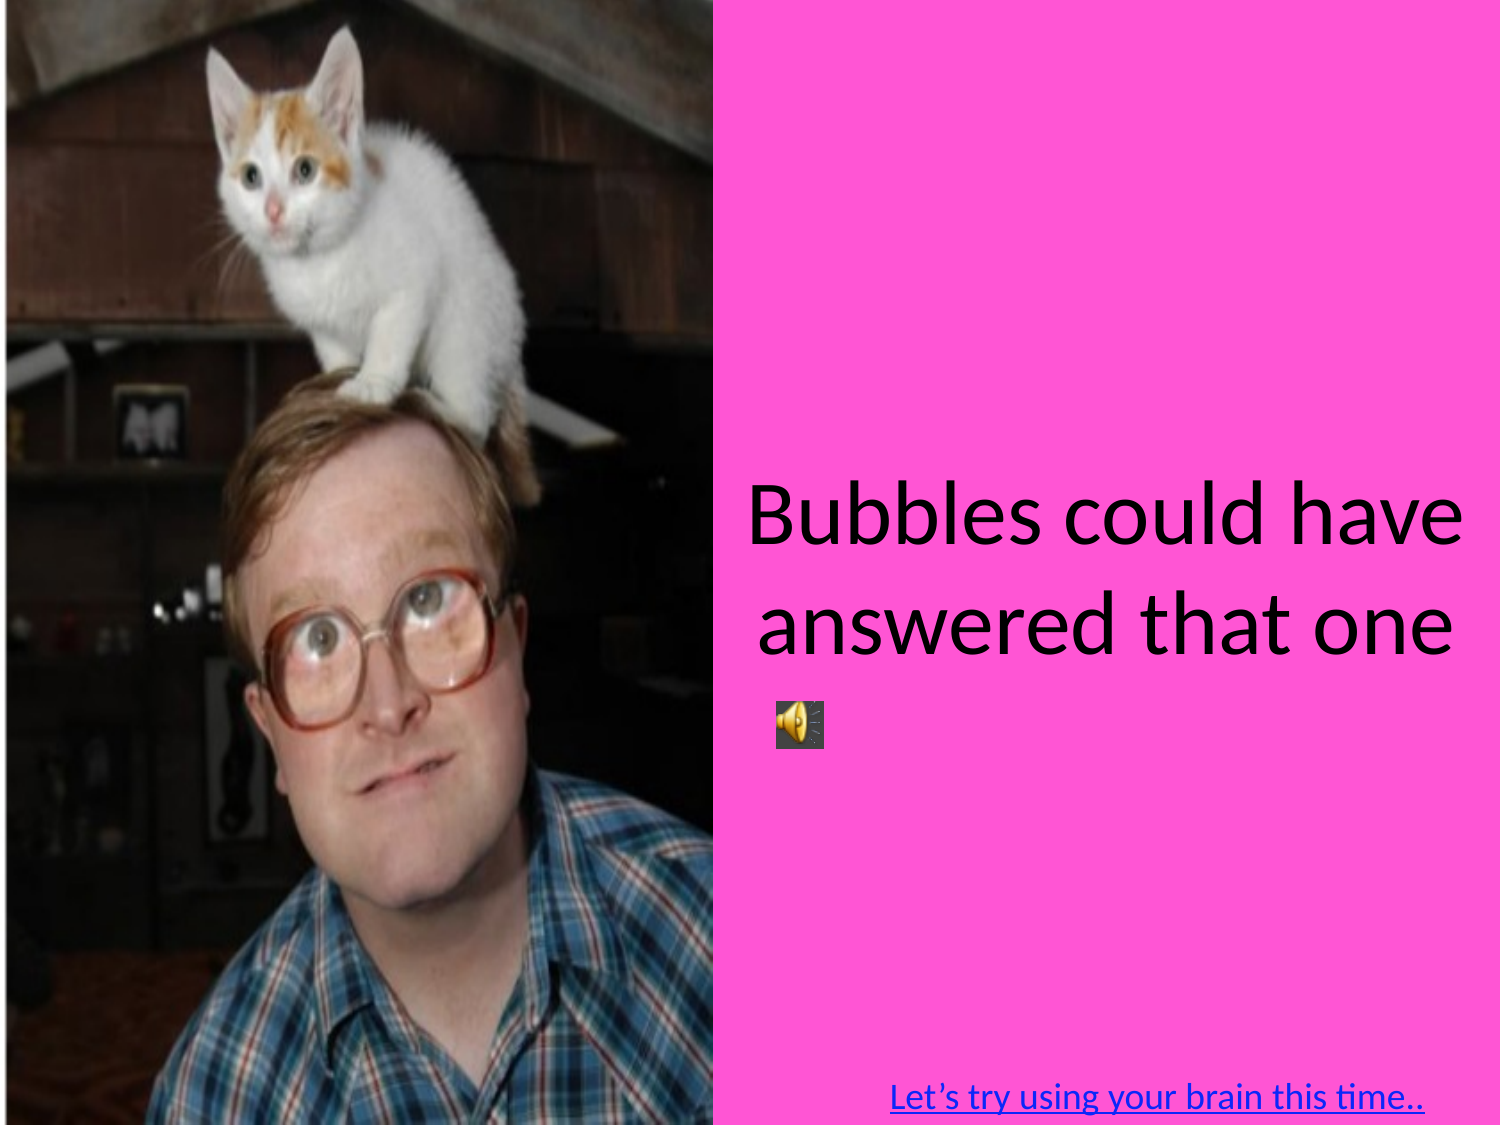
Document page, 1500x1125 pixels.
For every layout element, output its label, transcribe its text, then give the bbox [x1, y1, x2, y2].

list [0, 0, 713, 1125]
picture [774, 699, 826, 751]
text_box Let’s try using your brain this time.. [875, 1064, 1500, 1125]
title Bubbles could have answered that one [713, 0, 1500, 1125]
